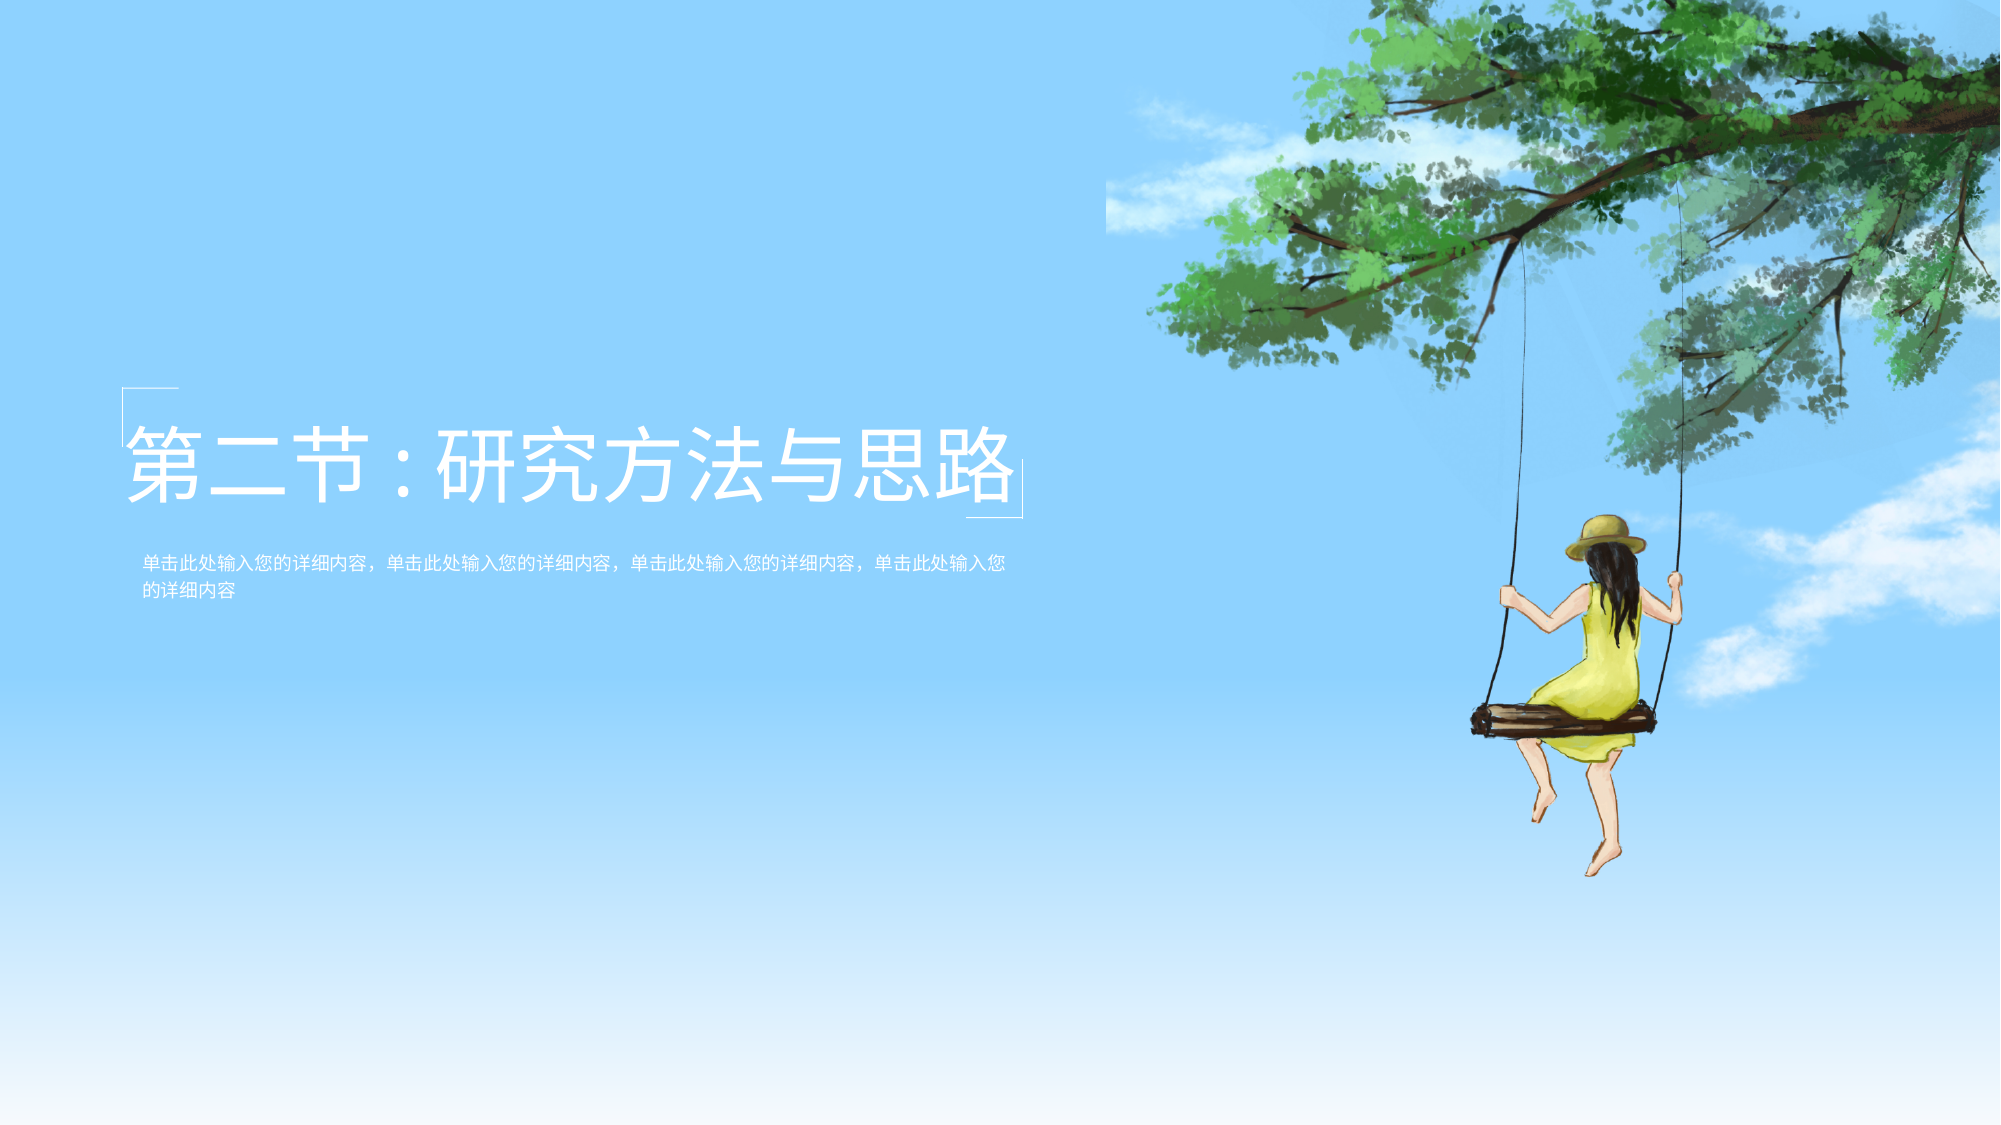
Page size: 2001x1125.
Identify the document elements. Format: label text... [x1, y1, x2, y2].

picture [1106, 0, 2000, 933]
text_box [966, 459, 1023, 519]
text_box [122, 387, 179, 447]
text_box 第二节:研究方法与思路 [108, 406, 1033, 521]
text_box 单击此处输入您的详细内容，单击此处输入您的详细内容，单击此处输入您的详细内容，单击此处输入您的详细内容 [127, 539, 1025, 609]
